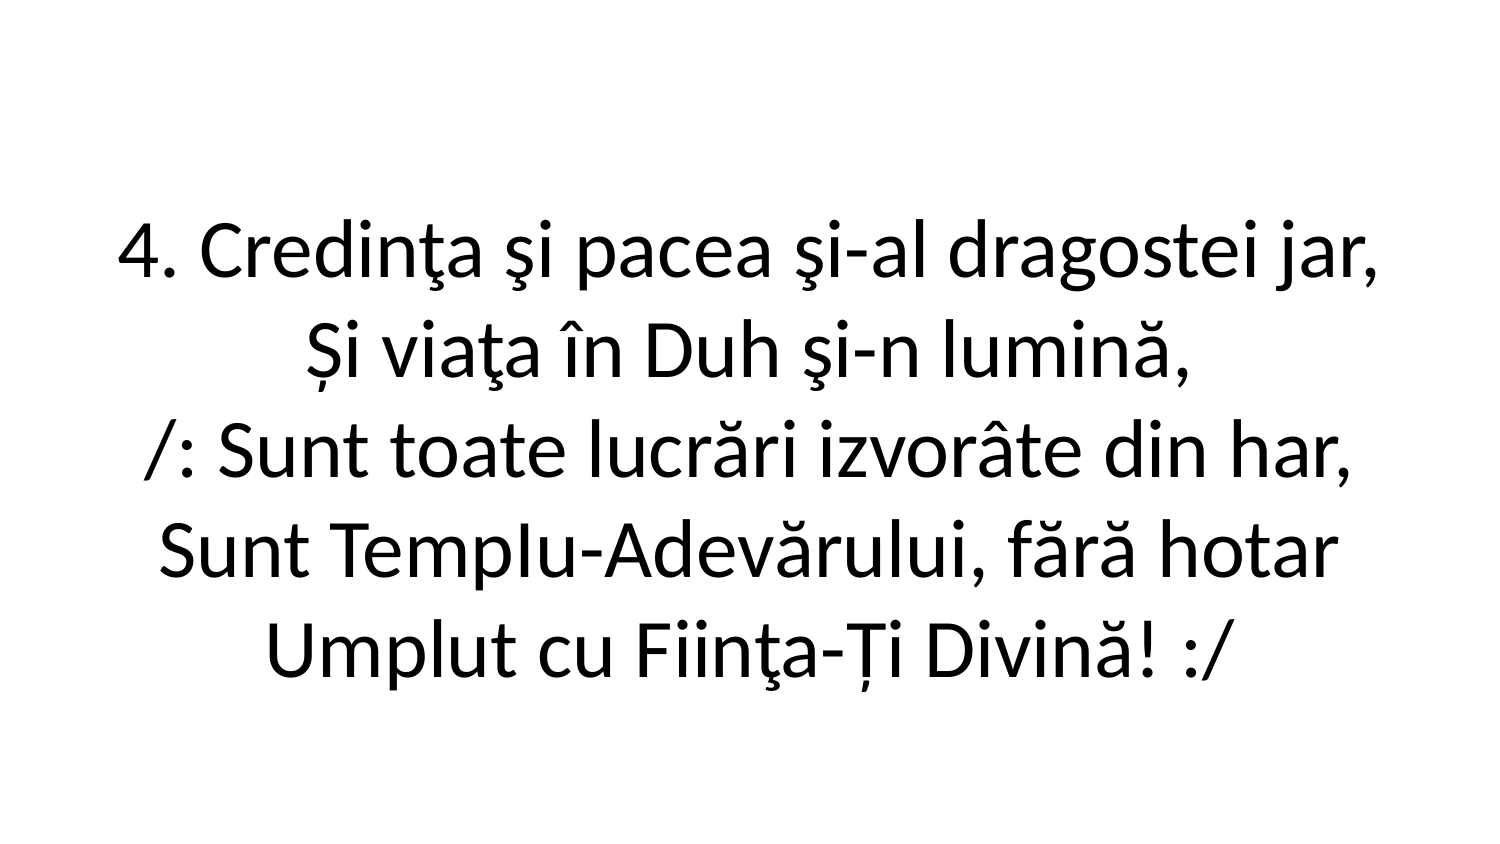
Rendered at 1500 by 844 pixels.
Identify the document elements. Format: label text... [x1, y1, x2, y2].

text_box 4. Credinţa şi pacea şi-al dragostei jar, Și viaţa în Duh şi-n lumină, /: Sunt toate lucrări izvorâte din har, Sunt TempIu-Adevărului, fără hotar Umplut cu Fiinţa-Ți Divină! :/ [102, 142, 1398, 702]
